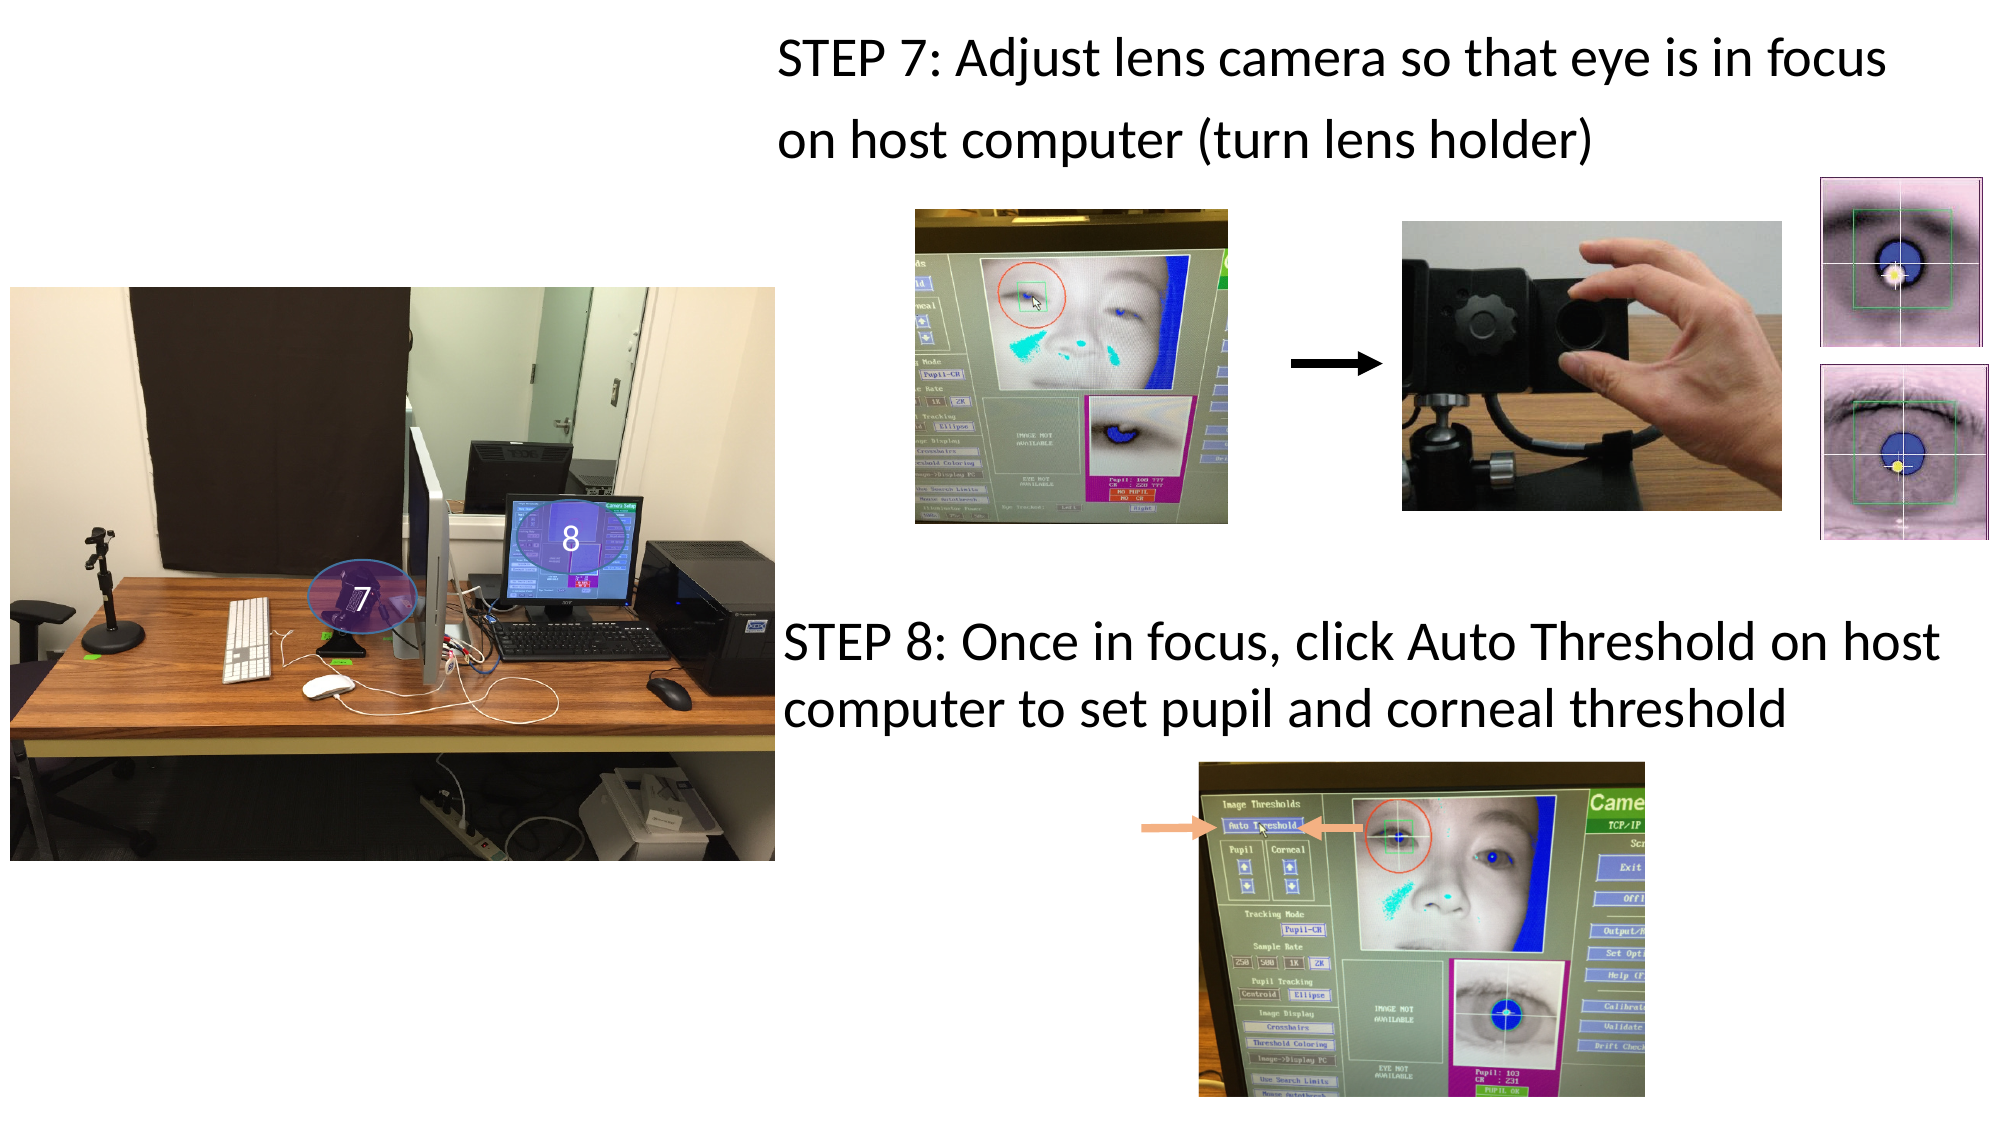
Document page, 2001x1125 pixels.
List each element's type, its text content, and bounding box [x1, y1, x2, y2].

picture [915, 209, 1228, 524]
picture [1820, 177, 1983, 347]
text_box STEP 7: Adjust lens camera so that eye is in focus on host computer (turn lens holder) [762, 20, 2000, 574]
text_box STEP 8: Once in focus, click Auto Threshold on host computer to set pupil and corneal threshold [775, 596, 1989, 747]
picture [1402, 221, 1782, 511]
picture [1820, 364, 1989, 540]
picture [10, 287, 775, 861]
picture [1198, 761, 1645, 1097]
